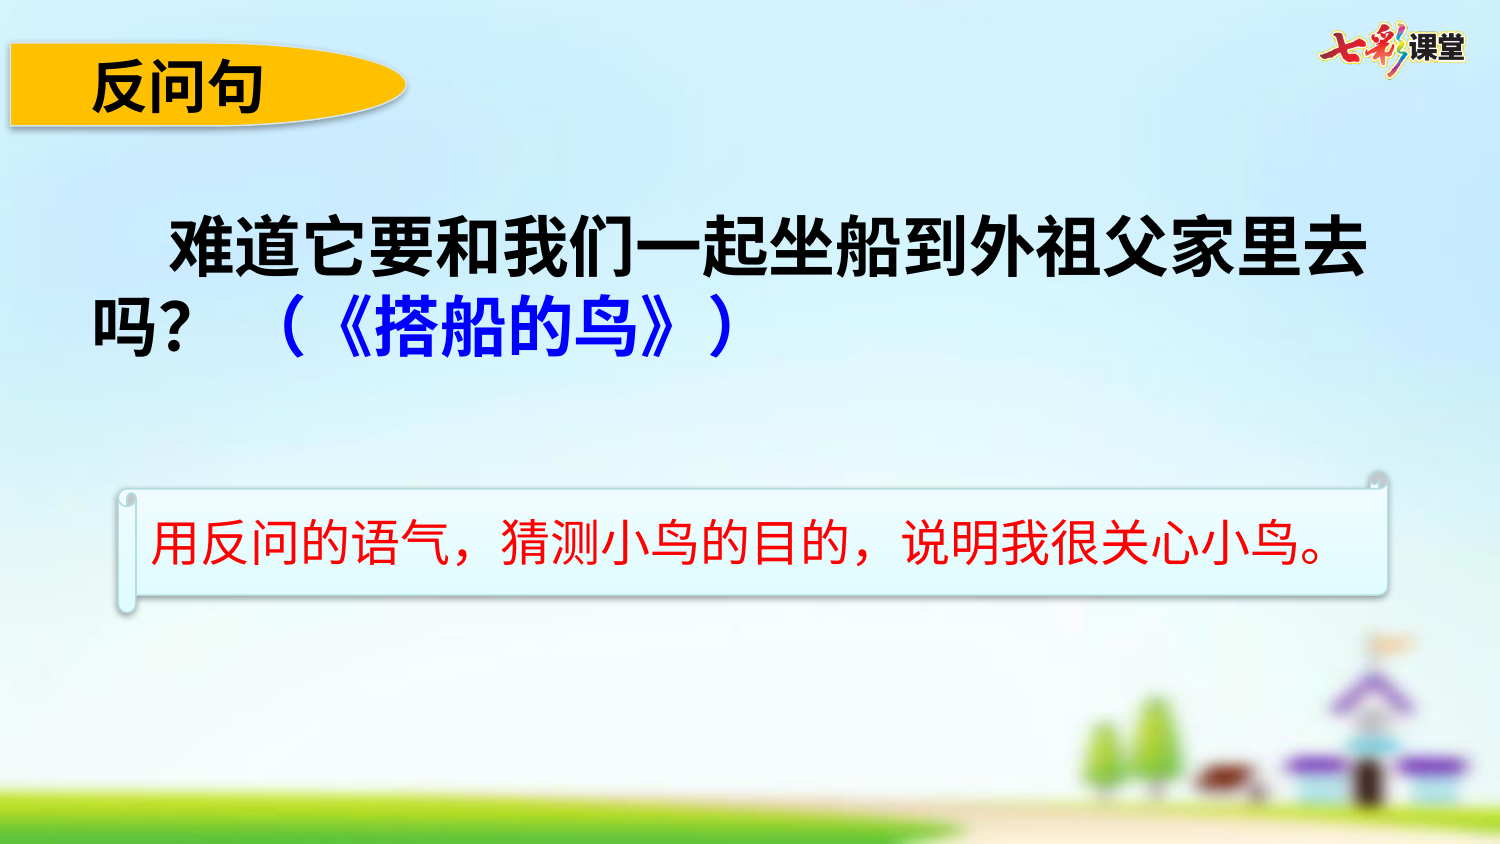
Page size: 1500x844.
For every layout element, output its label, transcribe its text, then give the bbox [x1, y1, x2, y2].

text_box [0, 42, 407, 127]
picture [0, 0, 1500, 844]
text_box 用反问的语气，猜测小鸟的目的，说明我很关心小鸟。 [117, 470, 1389, 614]
text_box 难道它要和我们一起坐船到外祖父家里去吗？ （《搭船的鸟》） [76, 197, 1406, 372]
